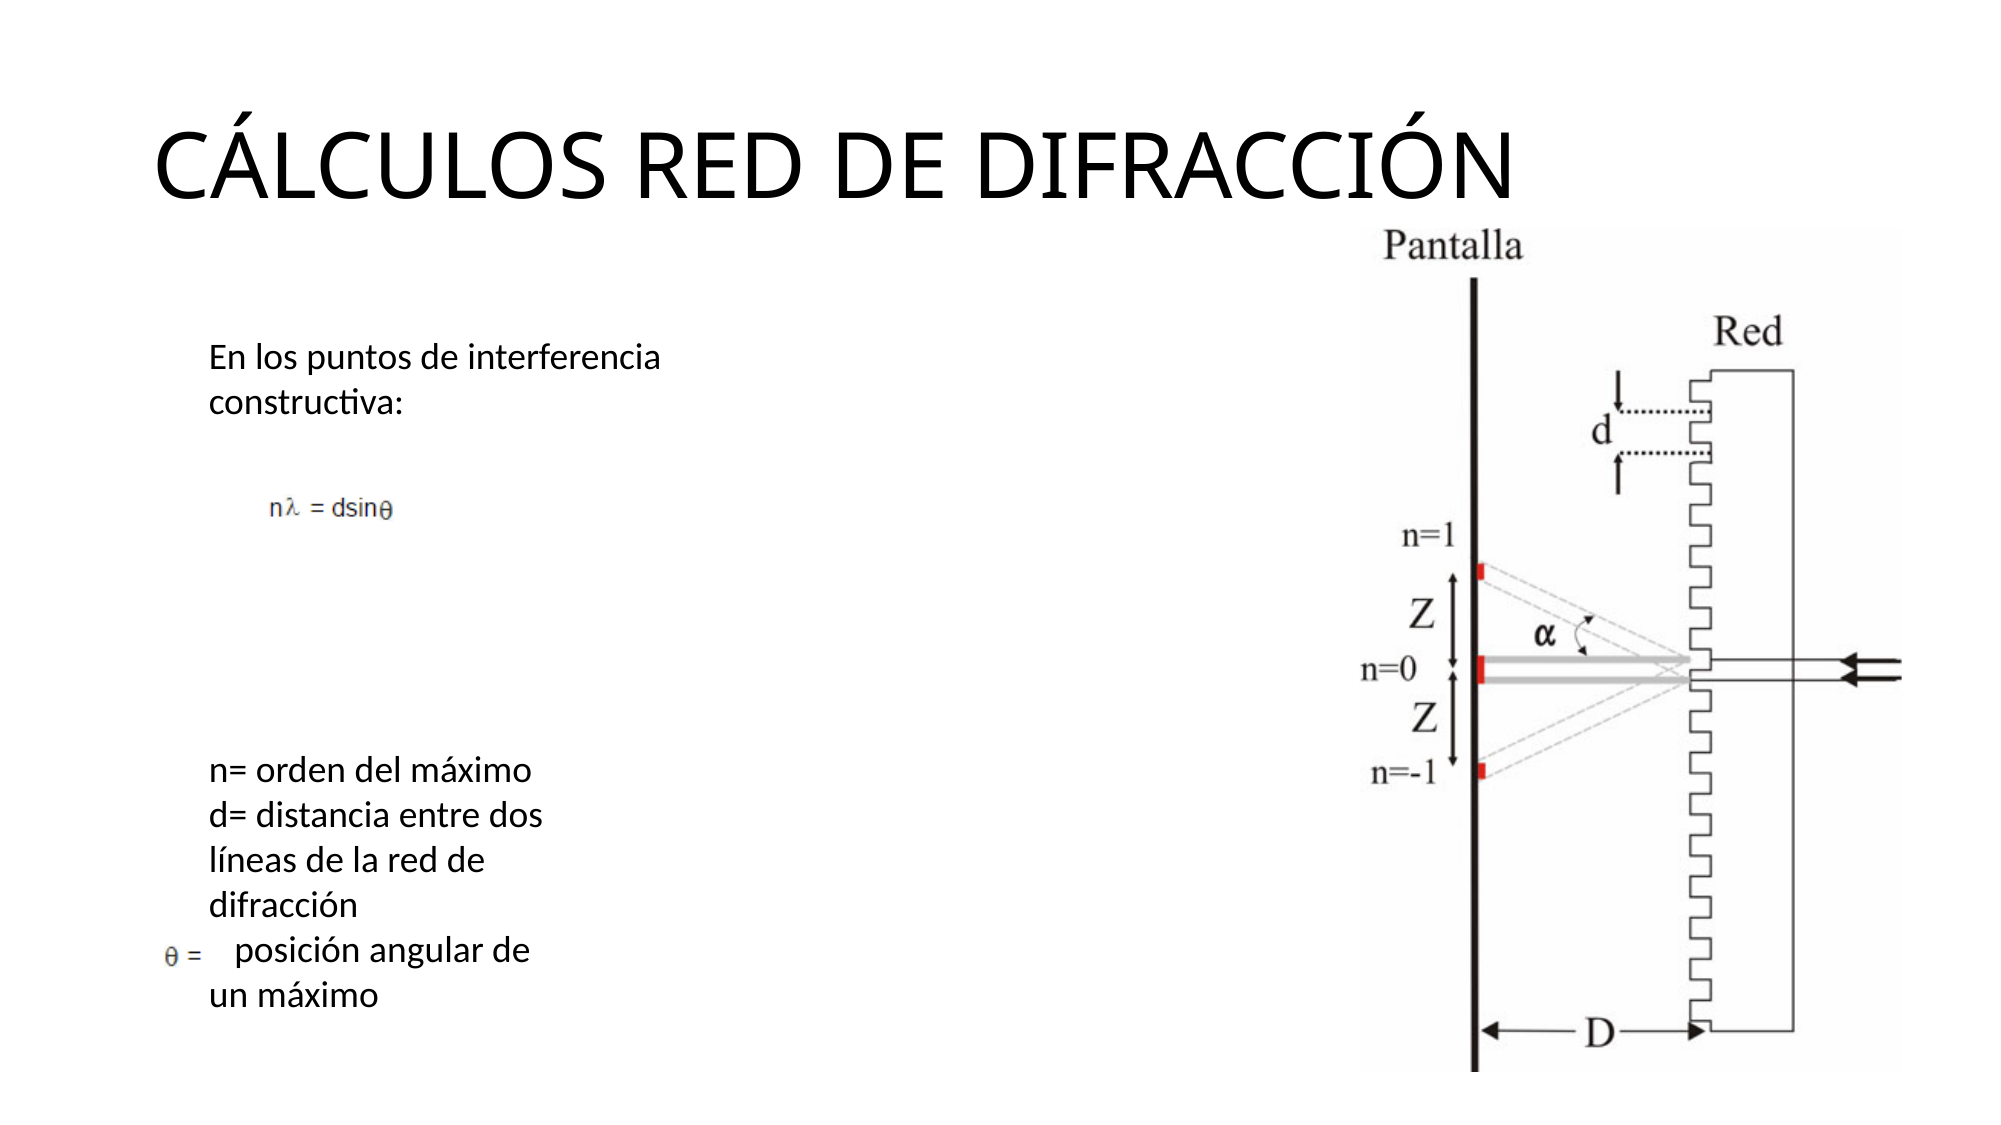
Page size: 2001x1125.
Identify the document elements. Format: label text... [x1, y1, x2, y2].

text_box En los puntos de interferencia constructiva: [194, 324, 707, 475]
picture [1336, 201, 1928, 1072]
title CÁLCULOS RED DE DIFRACCIÓN [137, 59, 1863, 278]
text_box n= orden del máximo d= distancia entre dos líneas de la red de difracción posición angular de un máximo [194, 737, 593, 1023]
picture [259, 476, 415, 531]
picture [158, 931, 207, 976]
